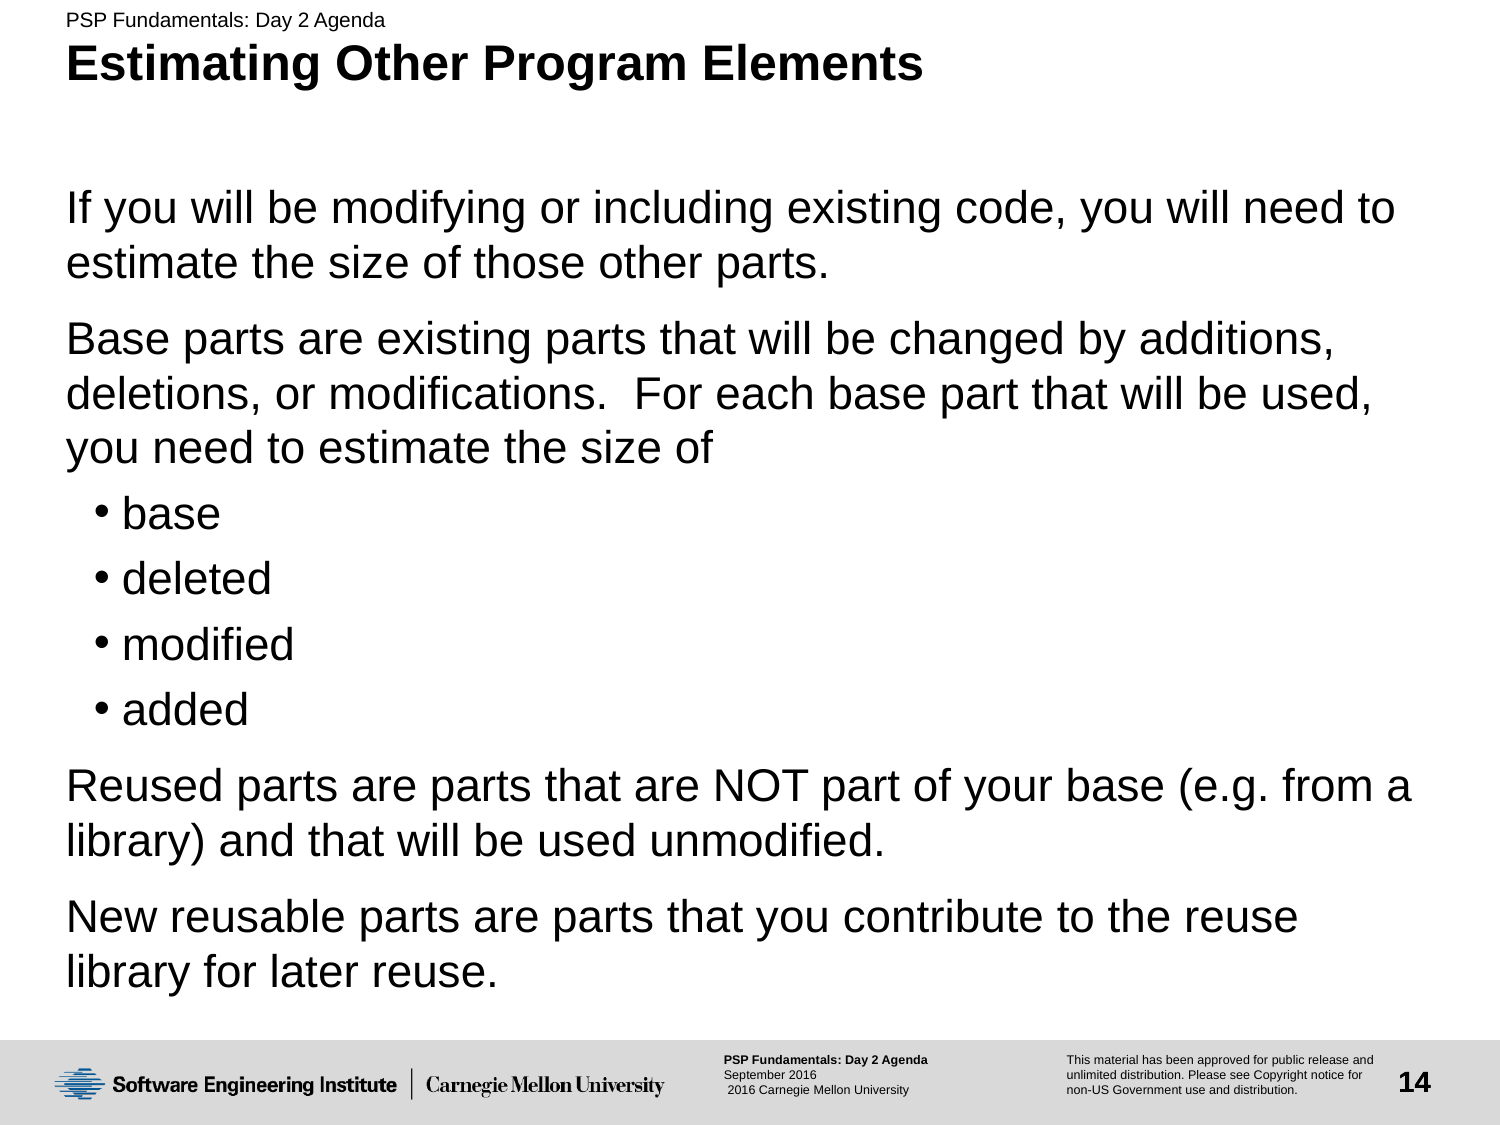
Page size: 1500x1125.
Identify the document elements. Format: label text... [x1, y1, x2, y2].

list If you will be modifying or including existing code, you will need to estimate the size of those other parts. Base parts are existing parts that will be changed by additions, deletions, or modifications. For each base part that will be used, you need to estimate the size of base deleted modified added Reused parts are parts that are NOT part of your base (e.g. from a library) and that will be used unmodified. New reusable parts are parts that you contribute to the reuse library for later reuse. [65, 177, 1431, 1000]
title Estimating Other Program Elements [65, 37, 1430, 148]
picture [46, 1061, 673, 1104]
